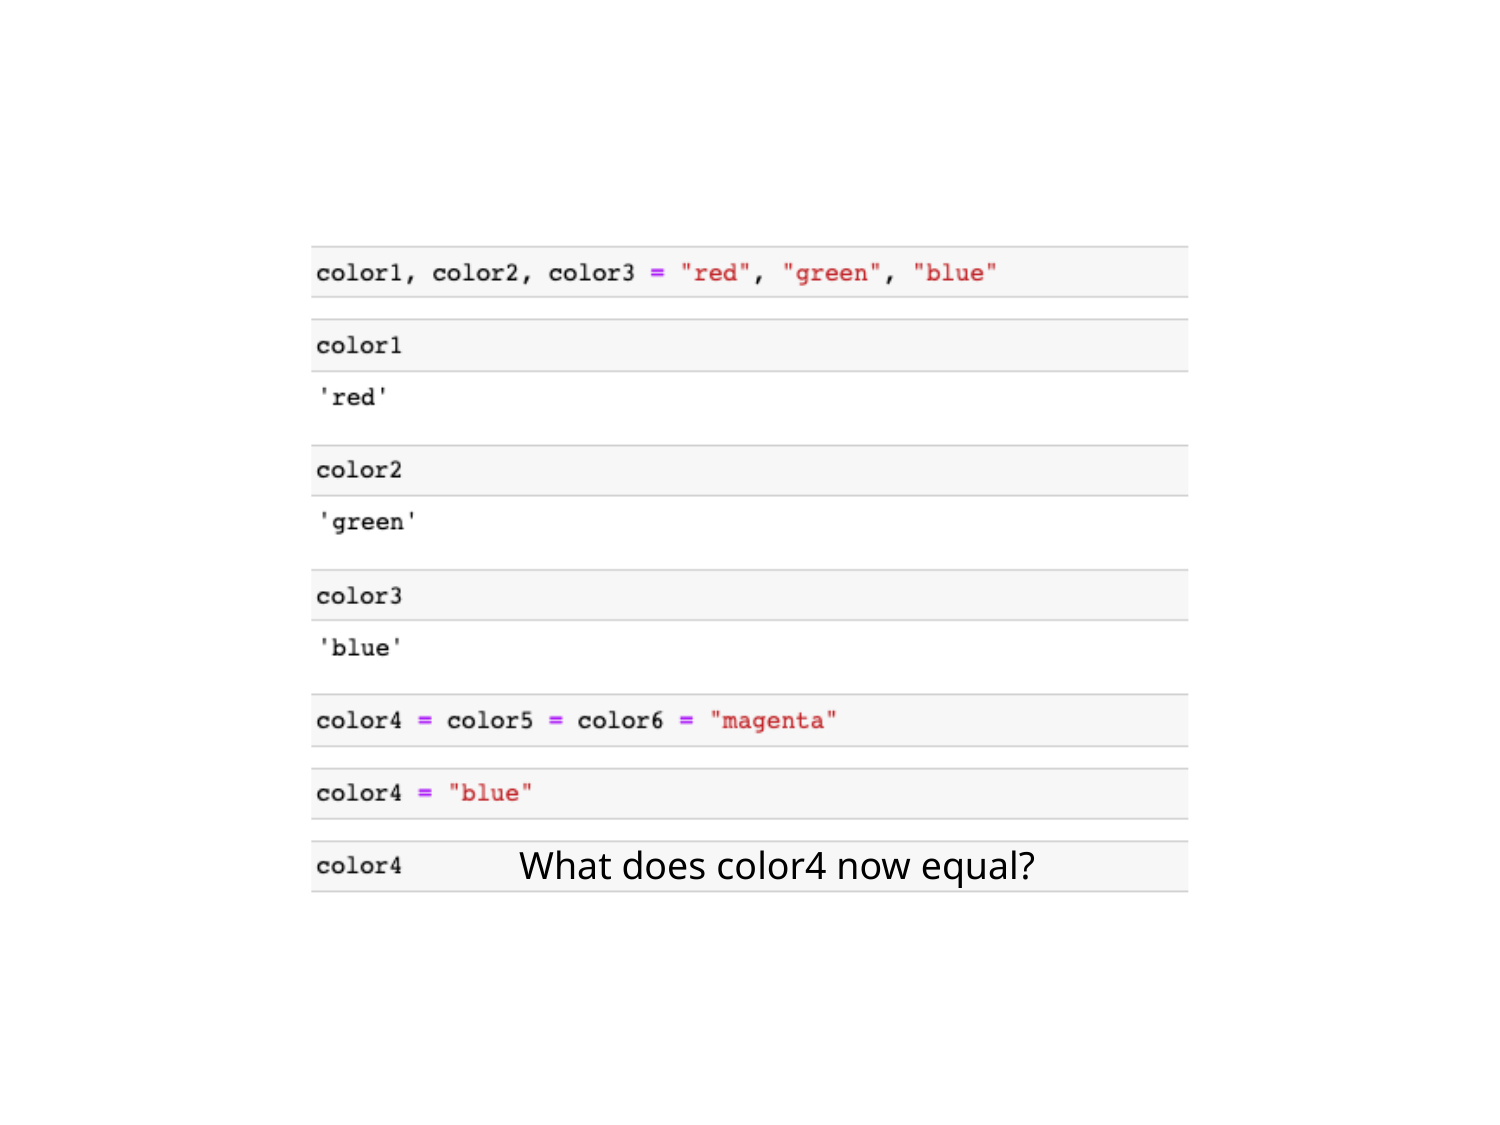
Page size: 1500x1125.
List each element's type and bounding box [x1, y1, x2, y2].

picture [311, 229, 1189, 896]
